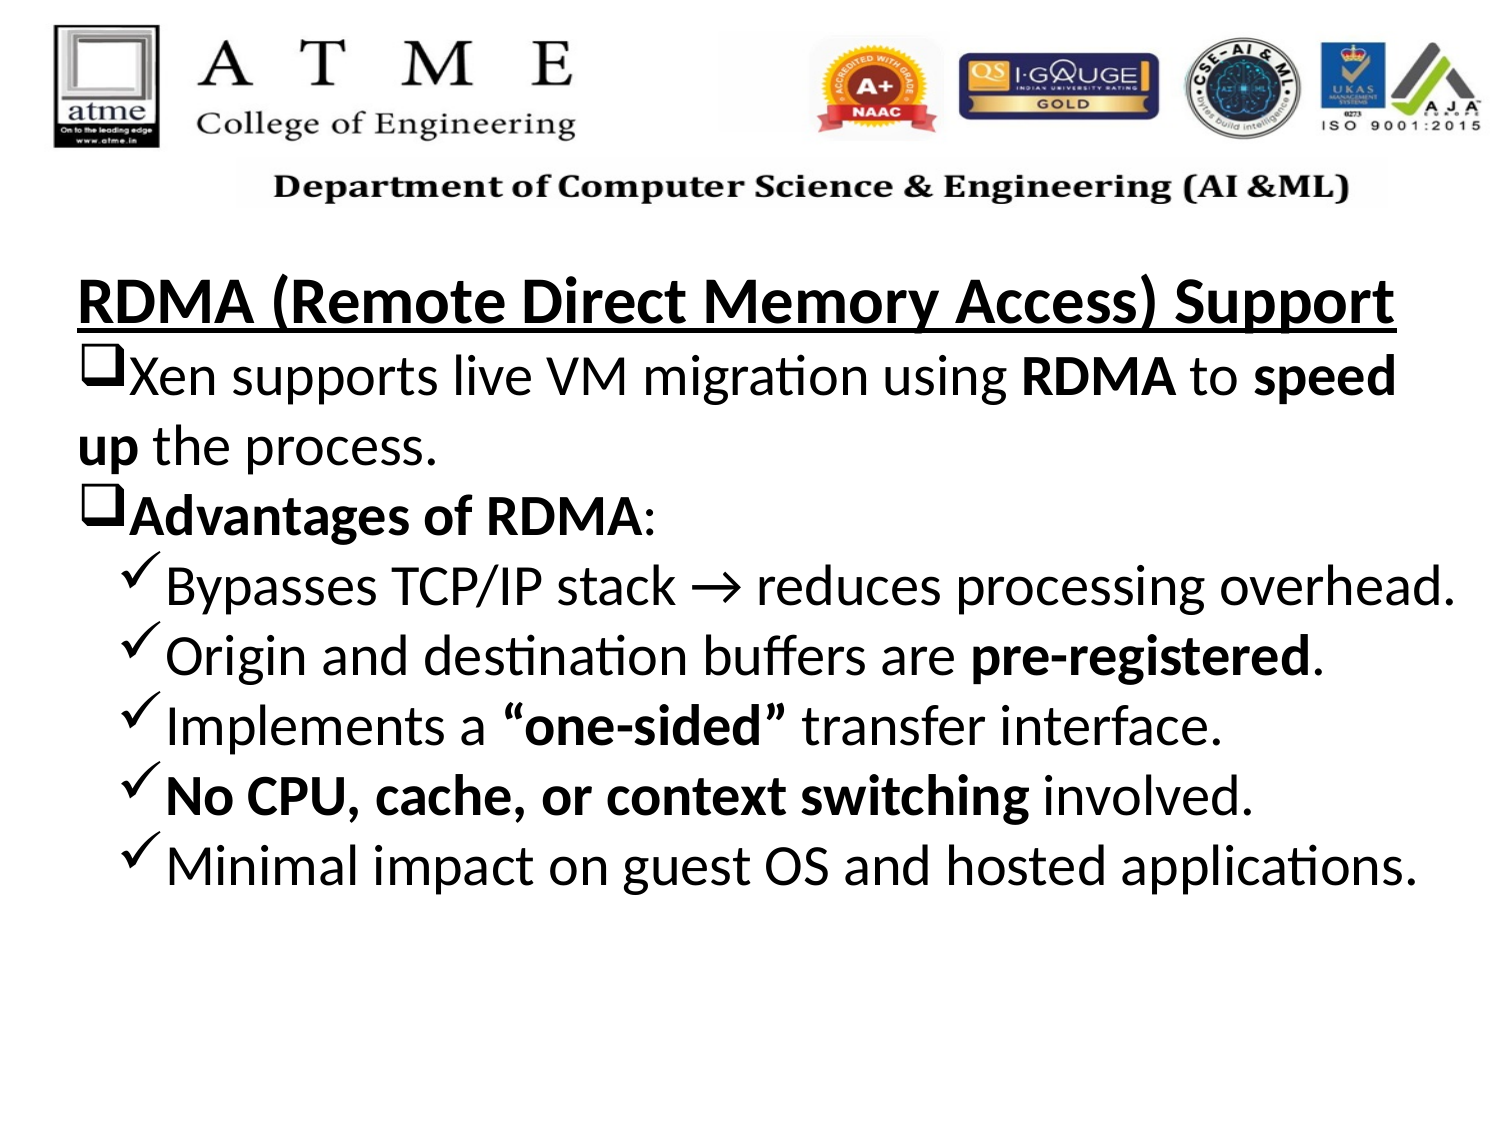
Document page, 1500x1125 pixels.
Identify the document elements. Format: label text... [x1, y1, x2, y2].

text_box RDMA (Remote Direct Memory Access) Support Xen supports live VM migration using RDMA to speed up the process. Advantages of RDMA: Bypasses TCP/IP stack → reduces processing overhead. Origin and destination buffers are pre-registered. Implements a “one-sided” transfer interface. No CPU, cache, or context switching involved. Minimal impact on guest OS and hosted applications. [62, 249, 1475, 905]
picture [24, 0, 1500, 226]
